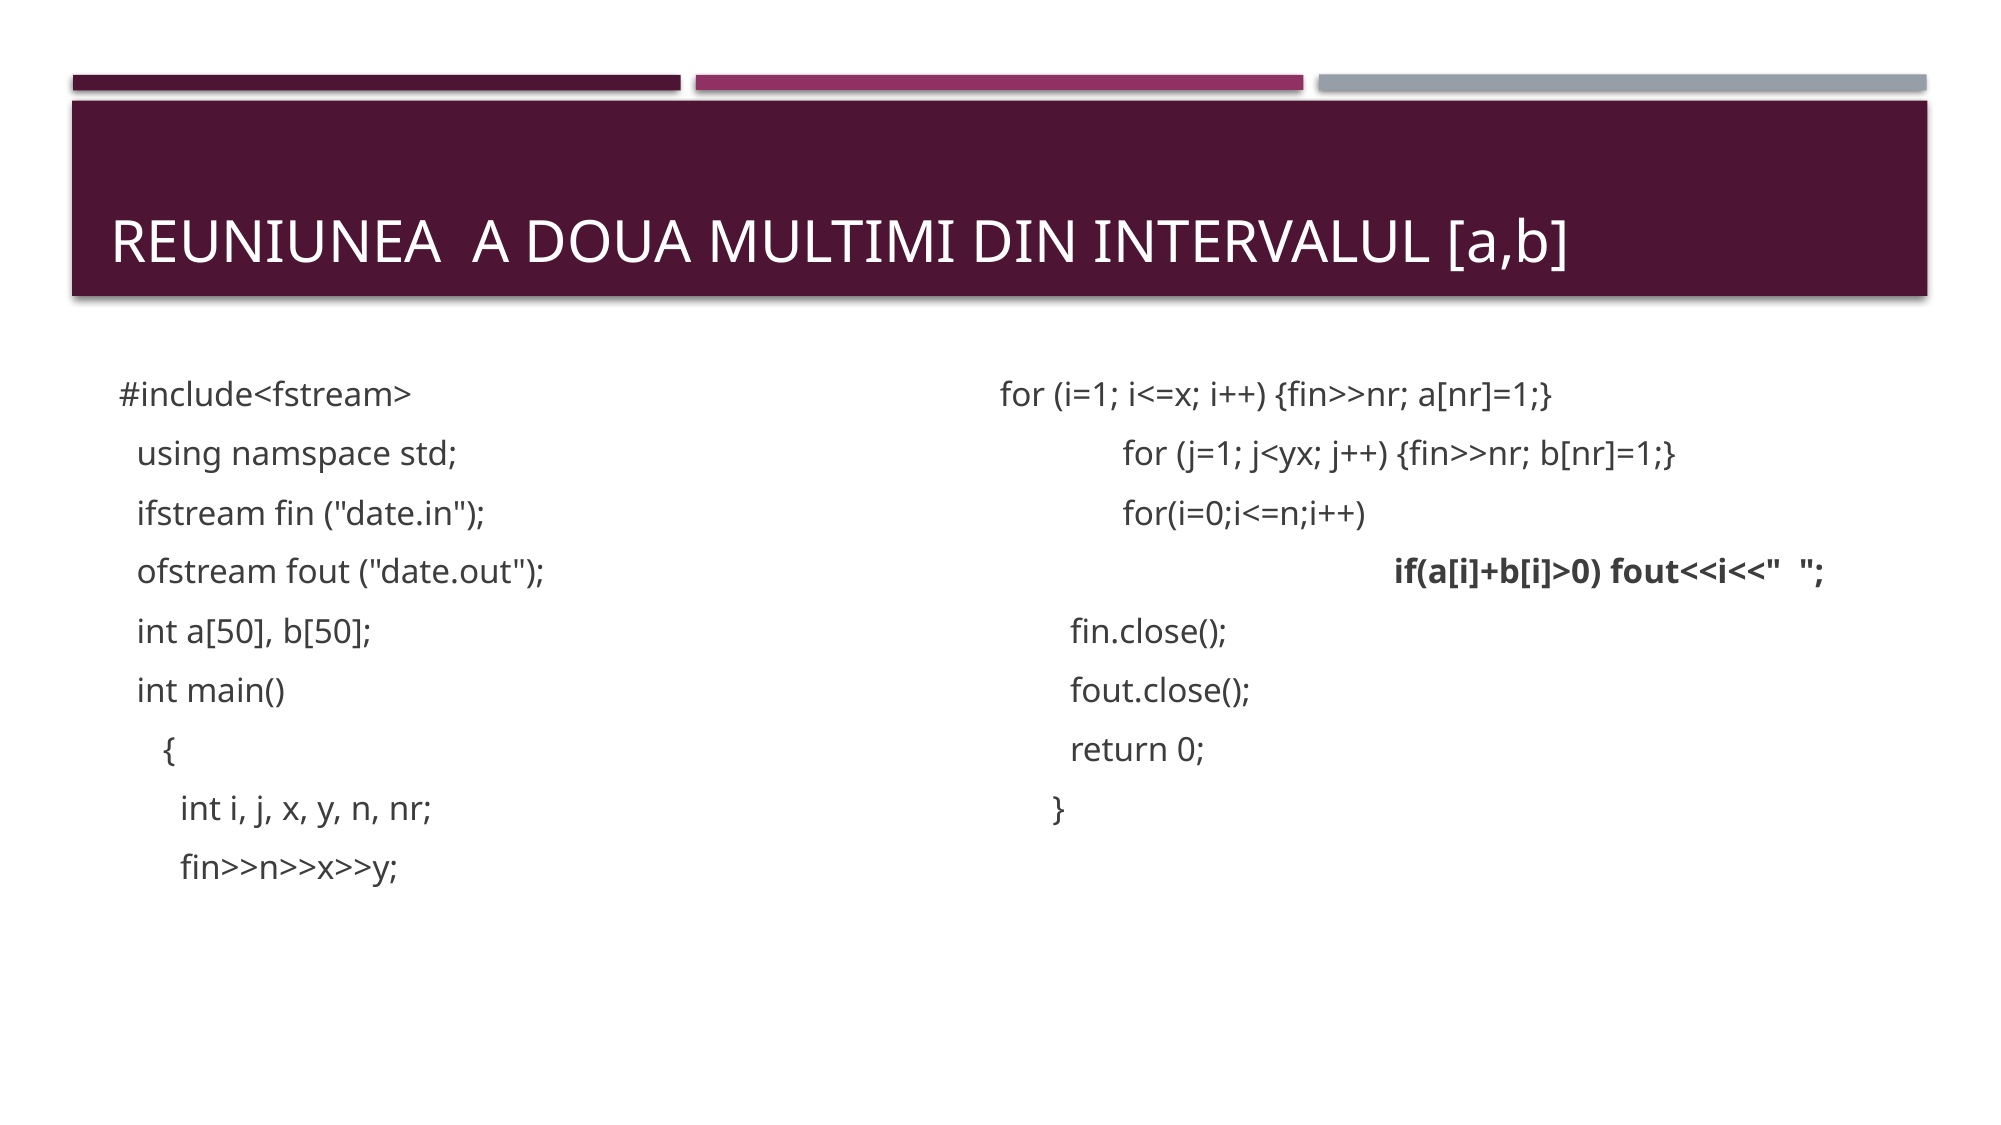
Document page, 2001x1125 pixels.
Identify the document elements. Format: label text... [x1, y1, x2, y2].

list #include<fstream> using namspace std; ifstream fin ("date.in"); ofstream fout ("date.out"); int a[50], b[50]; int main() { int i, j, x, y, n, nr; fin>>n>>x>>y; for (i=1; i<=x; i++) {fin>>nr; a[nr]=1;} for (j=1; j<yx; j++) {fin>>nr; b[nr]=1;} for(i=0;i<=n;i++) if(a[i]+b[i]>0) fout<<i<<" "; fin.close(); fout.close(); return 0; } [95, 357, 1905, 962]
title reuniunea a doua multimi din intervalul [a,b] [95, 115, 1905, 282]
